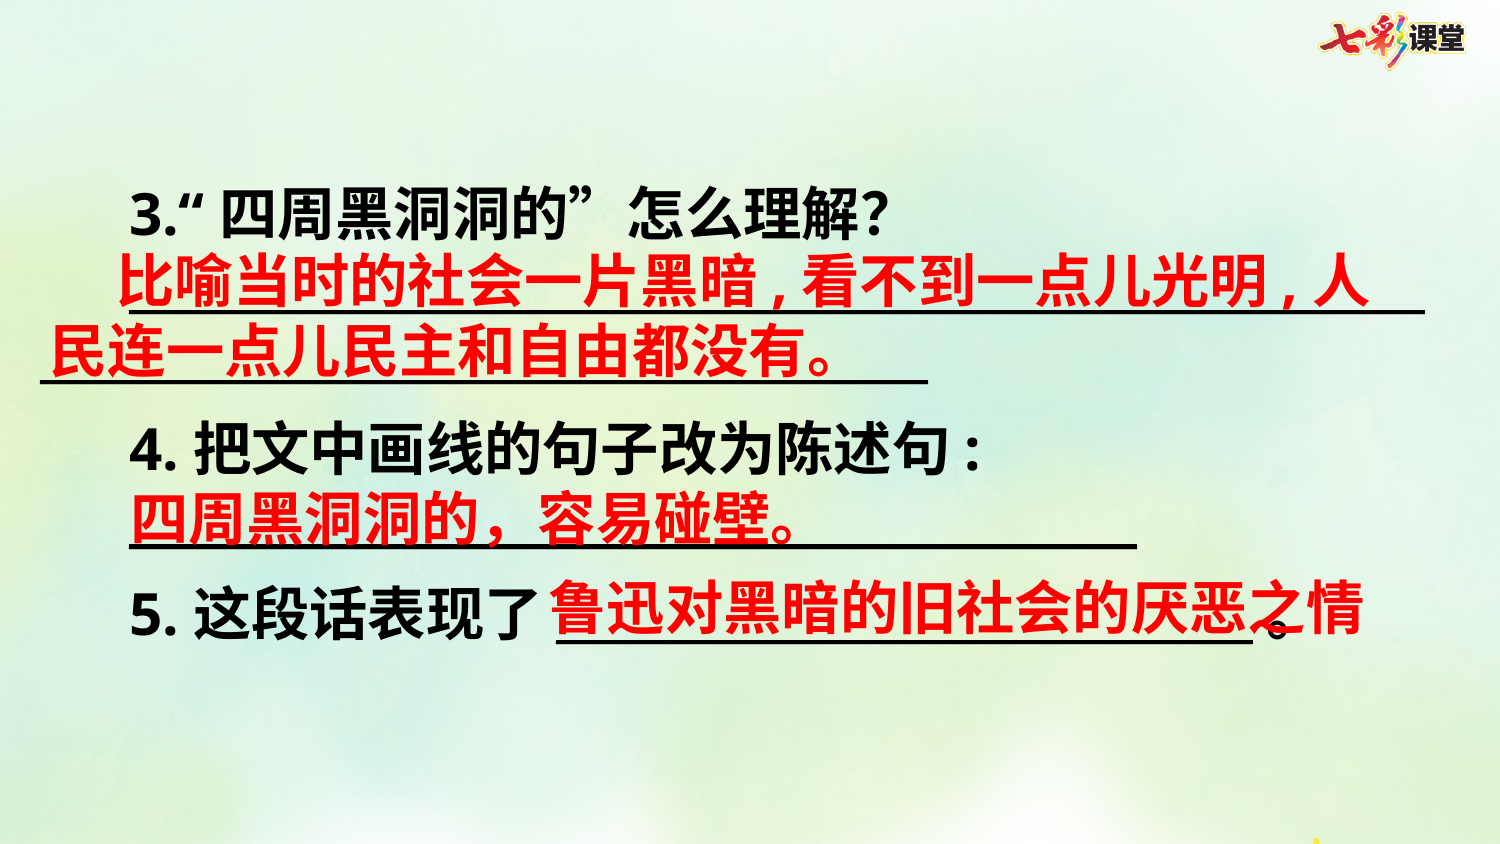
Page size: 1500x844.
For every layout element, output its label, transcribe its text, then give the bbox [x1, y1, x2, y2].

text_box 比喻当时的社会一片黑暗,看不到一点儿光明,人民连一点儿民主和自由都没有。 [35, 236, 1406, 392]
text_box 鲁迅对黑暗的旧社会的厌恶之情 [534, 563, 1412, 649]
picture [0, 0, 1500, 844]
text_box 四周黑洞洞的，容易碰壁。 [115, 474, 1210, 560]
text_box 3.“四周黑洞洞的”怎么理解？ ___________________________________________________________________________________________ 4.把文中画线的句子改为陈述句: __________________________________________ 5.这段话表现了_____________________________。 [25, 99, 1459, 654]
